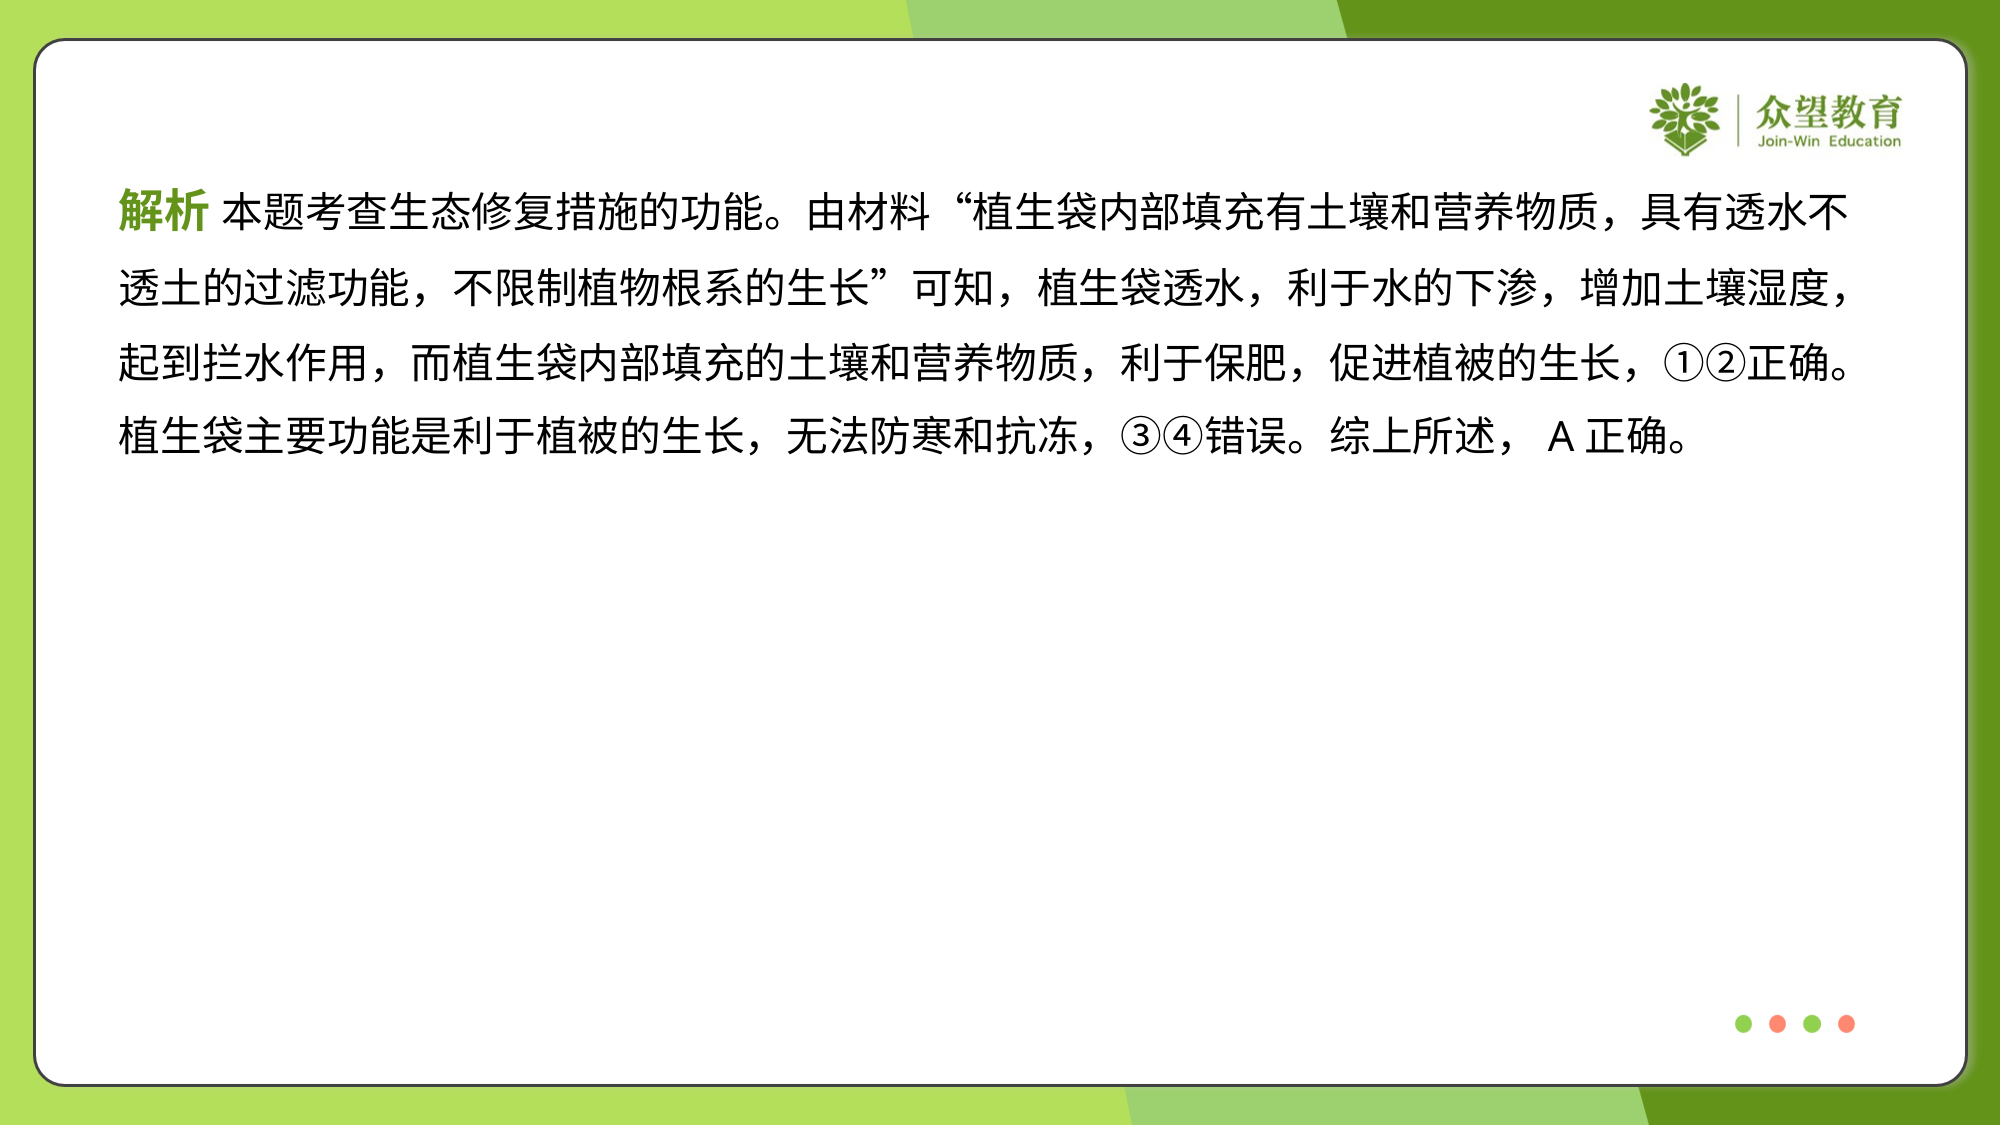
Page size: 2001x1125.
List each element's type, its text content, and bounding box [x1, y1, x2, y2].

picture [0, 0, 2000, 1125]
text_box 解析 本题考查生态修复措施的功能。由材料“植生袋内部填充有土壤和营养物质，具有透水不 透土的过滤功能，不限制植物根系的生长”可知，植生袋透水，利于水的下渗，增加土壤湿度， 起到拦水作用，而植生袋内部填充的土壤和营养物质，利于保肥，促进植被的生长，①②正确。 植生袋主要功能是利于植被的生长，无法防寒和抗冻，③④错误。综上所述，A正确。 [118, 159, 1883, 452]
